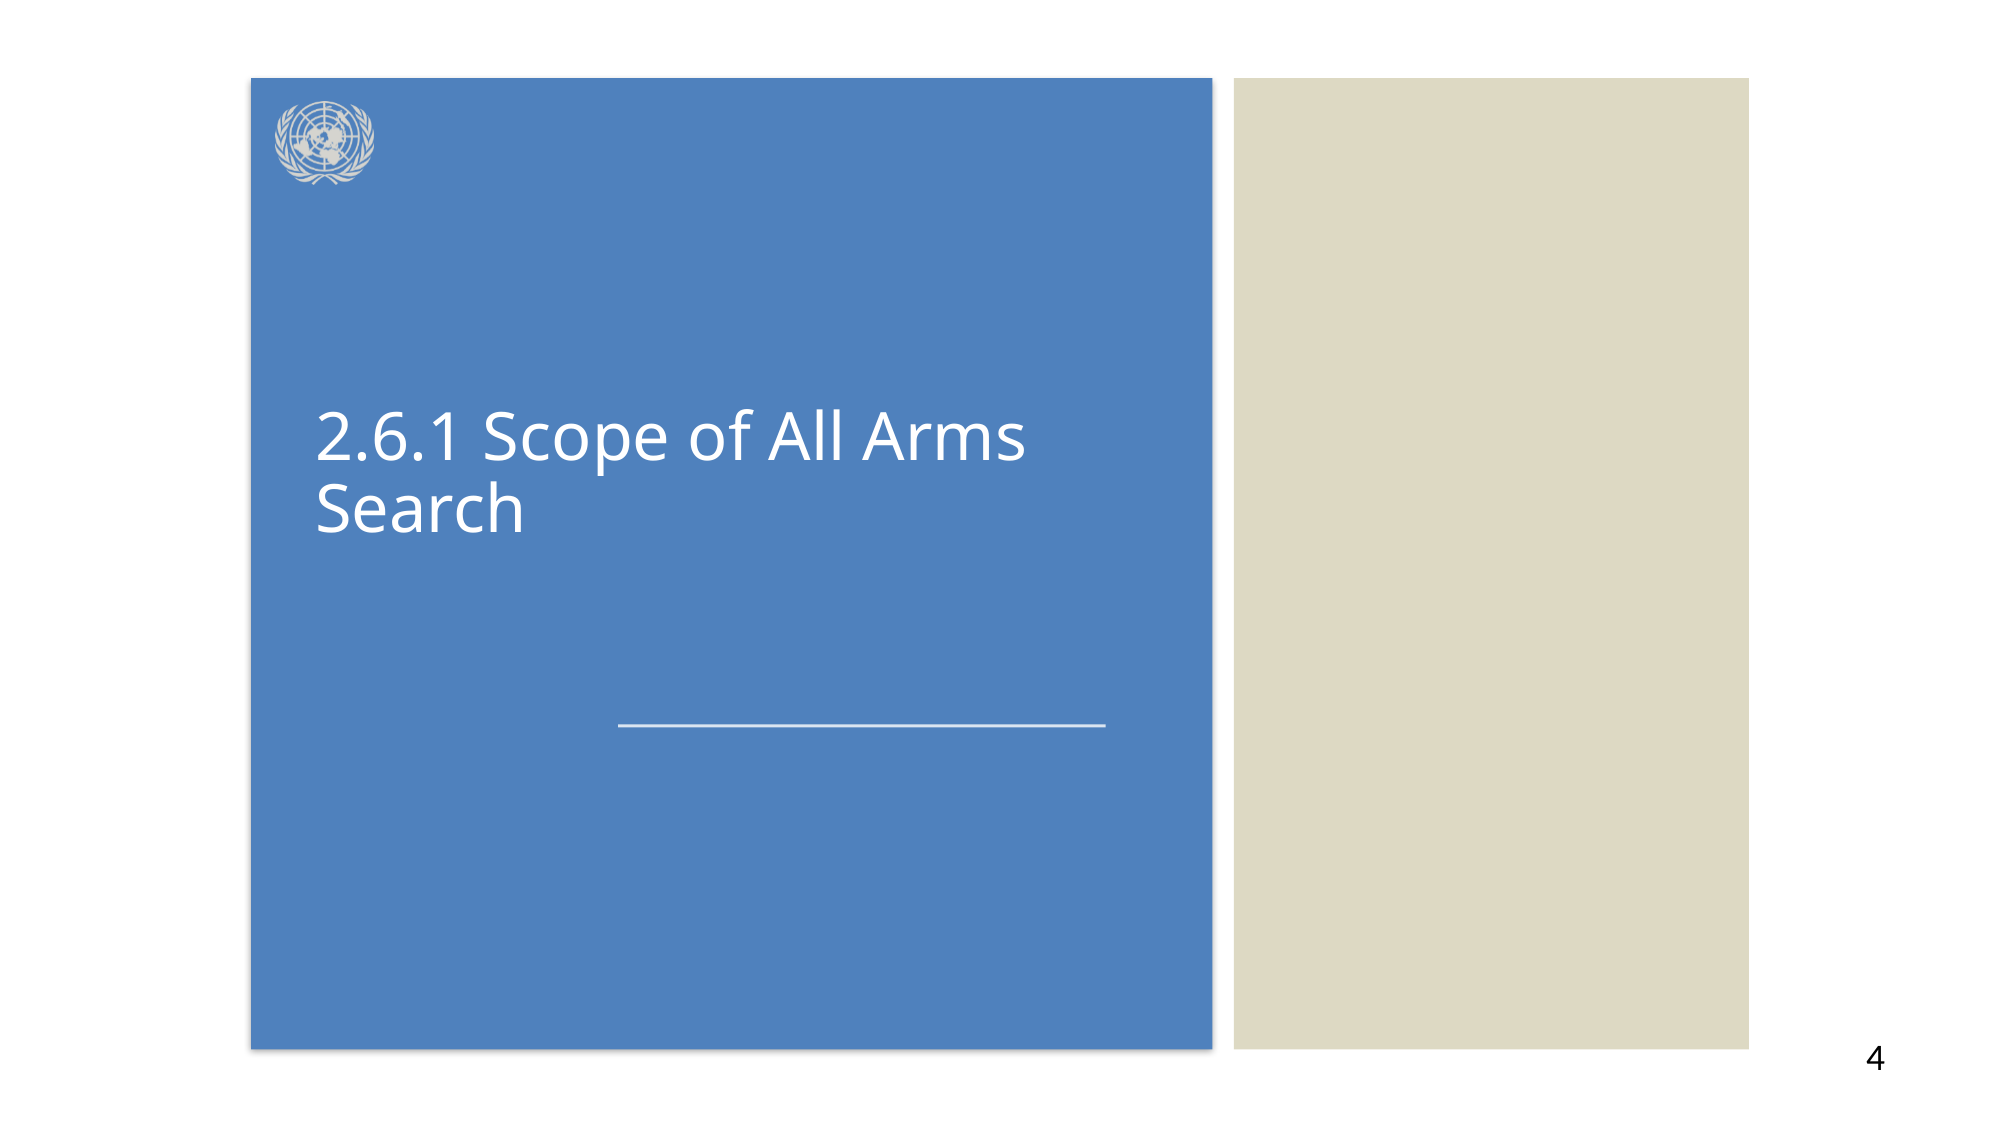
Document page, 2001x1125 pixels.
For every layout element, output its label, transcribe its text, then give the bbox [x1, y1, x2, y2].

text_box [251, 78, 1213, 1050]
picture [274, 101, 374, 186]
text_box [1233, 78, 1749, 1050]
title 2.6.1 Scope of All Arms Search [300, 208, 1131, 707]
slide_number 4 [1433, 1025, 1900, 1085]
